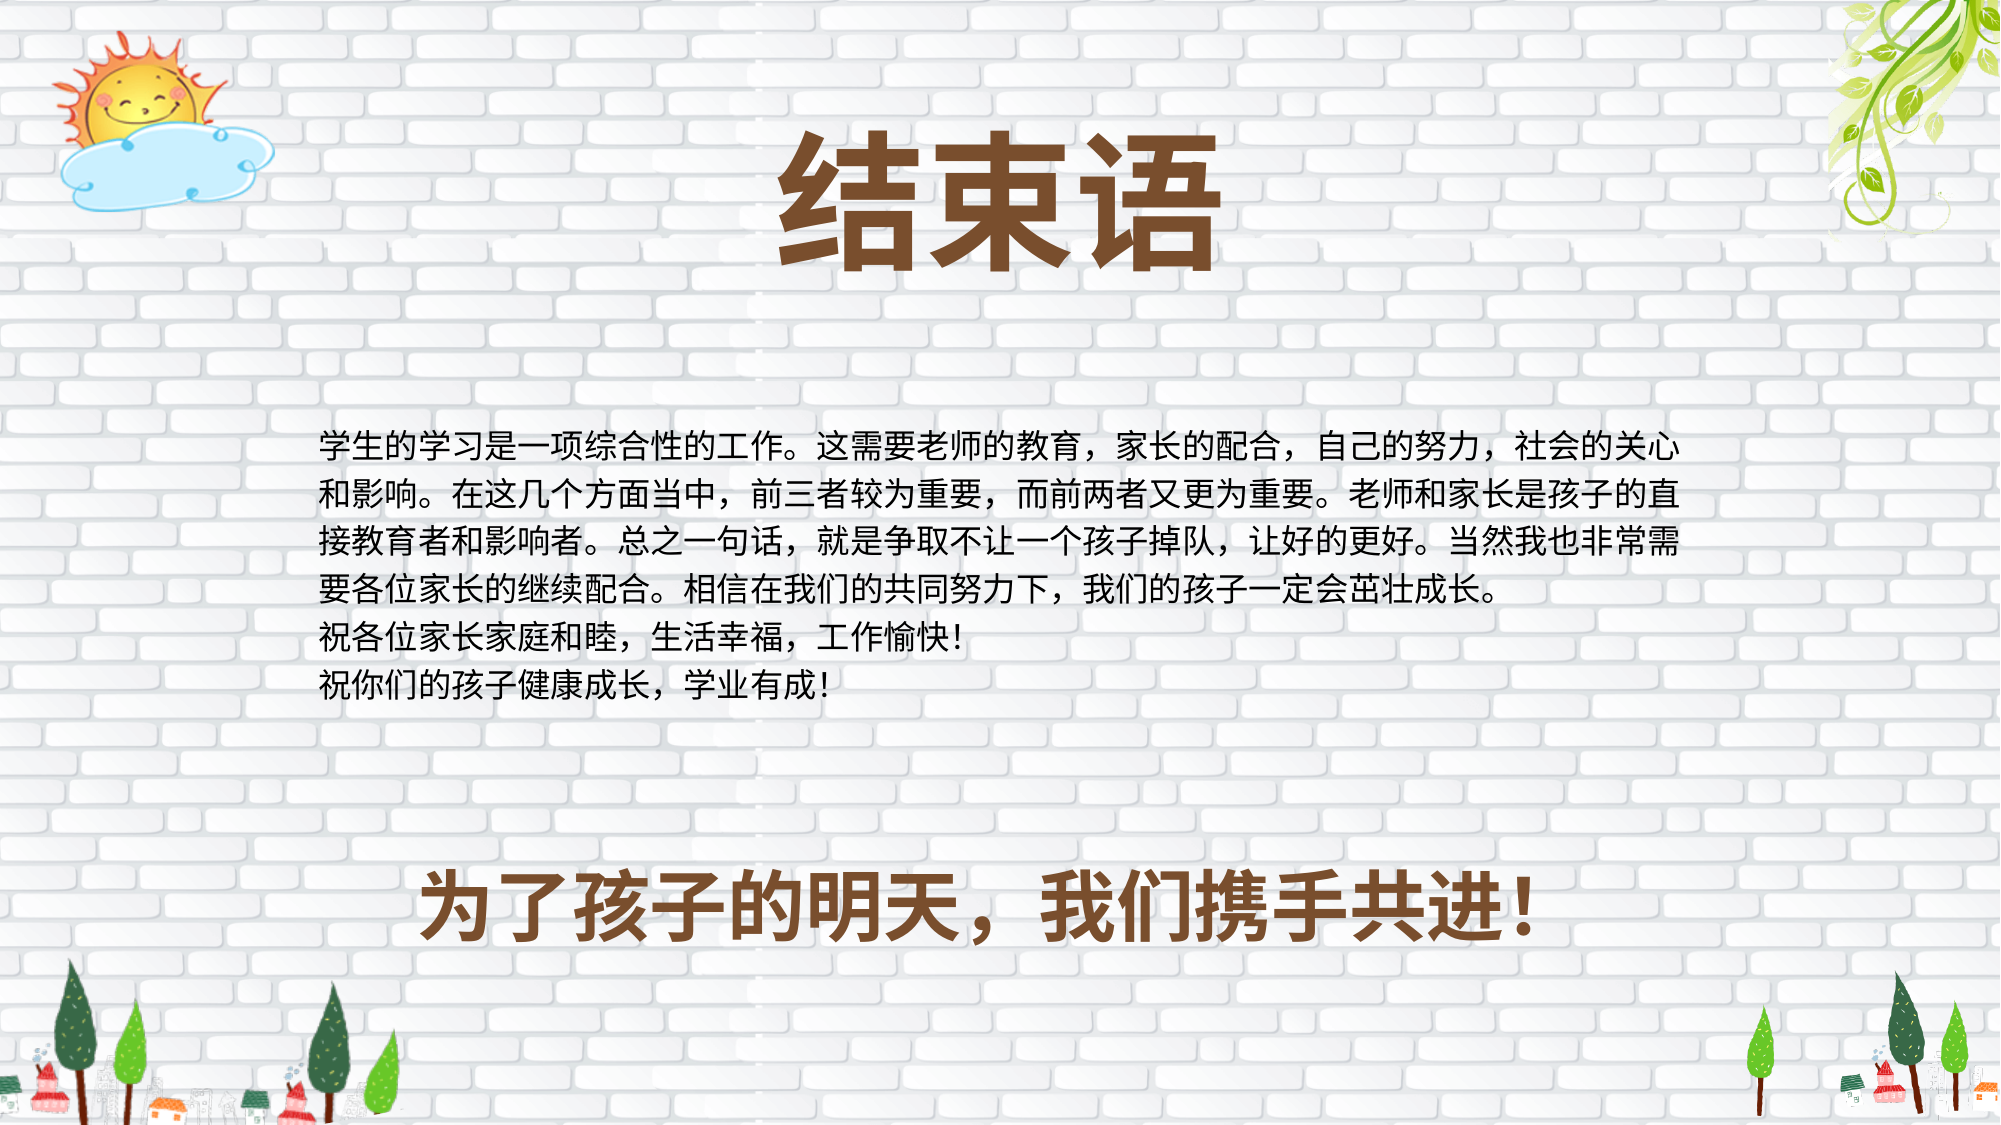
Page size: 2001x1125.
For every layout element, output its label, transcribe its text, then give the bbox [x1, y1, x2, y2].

picture [0, 0, 2000, 1125]
text_box 学生的学习是一项综合性的工作。这需要老师的教育，家长的配合，自己的努力，社会的关心和影响。在这几个方面当中，前三者较为重要，而前两者又更为重要。老师和家长是孩子的直接教育者和影响者。总之一句话，就是争取不让一个孩子掉队，让好的更好。当然我也非常需要各位家长的继续配合。相信在我们的共同努力下，我们的孩子一定会茁壮成长。 祝各位家长家庭和睦，生活幸福，工作愉快！ 祝你们的孩子健康成长，学业有成！ [303, 409, 1697, 712]
text_box 结束语 [760, 121, 1241, 299]
text_box 为了孩子的明天，我们携手共进！ [370, 857, 1630, 951]
